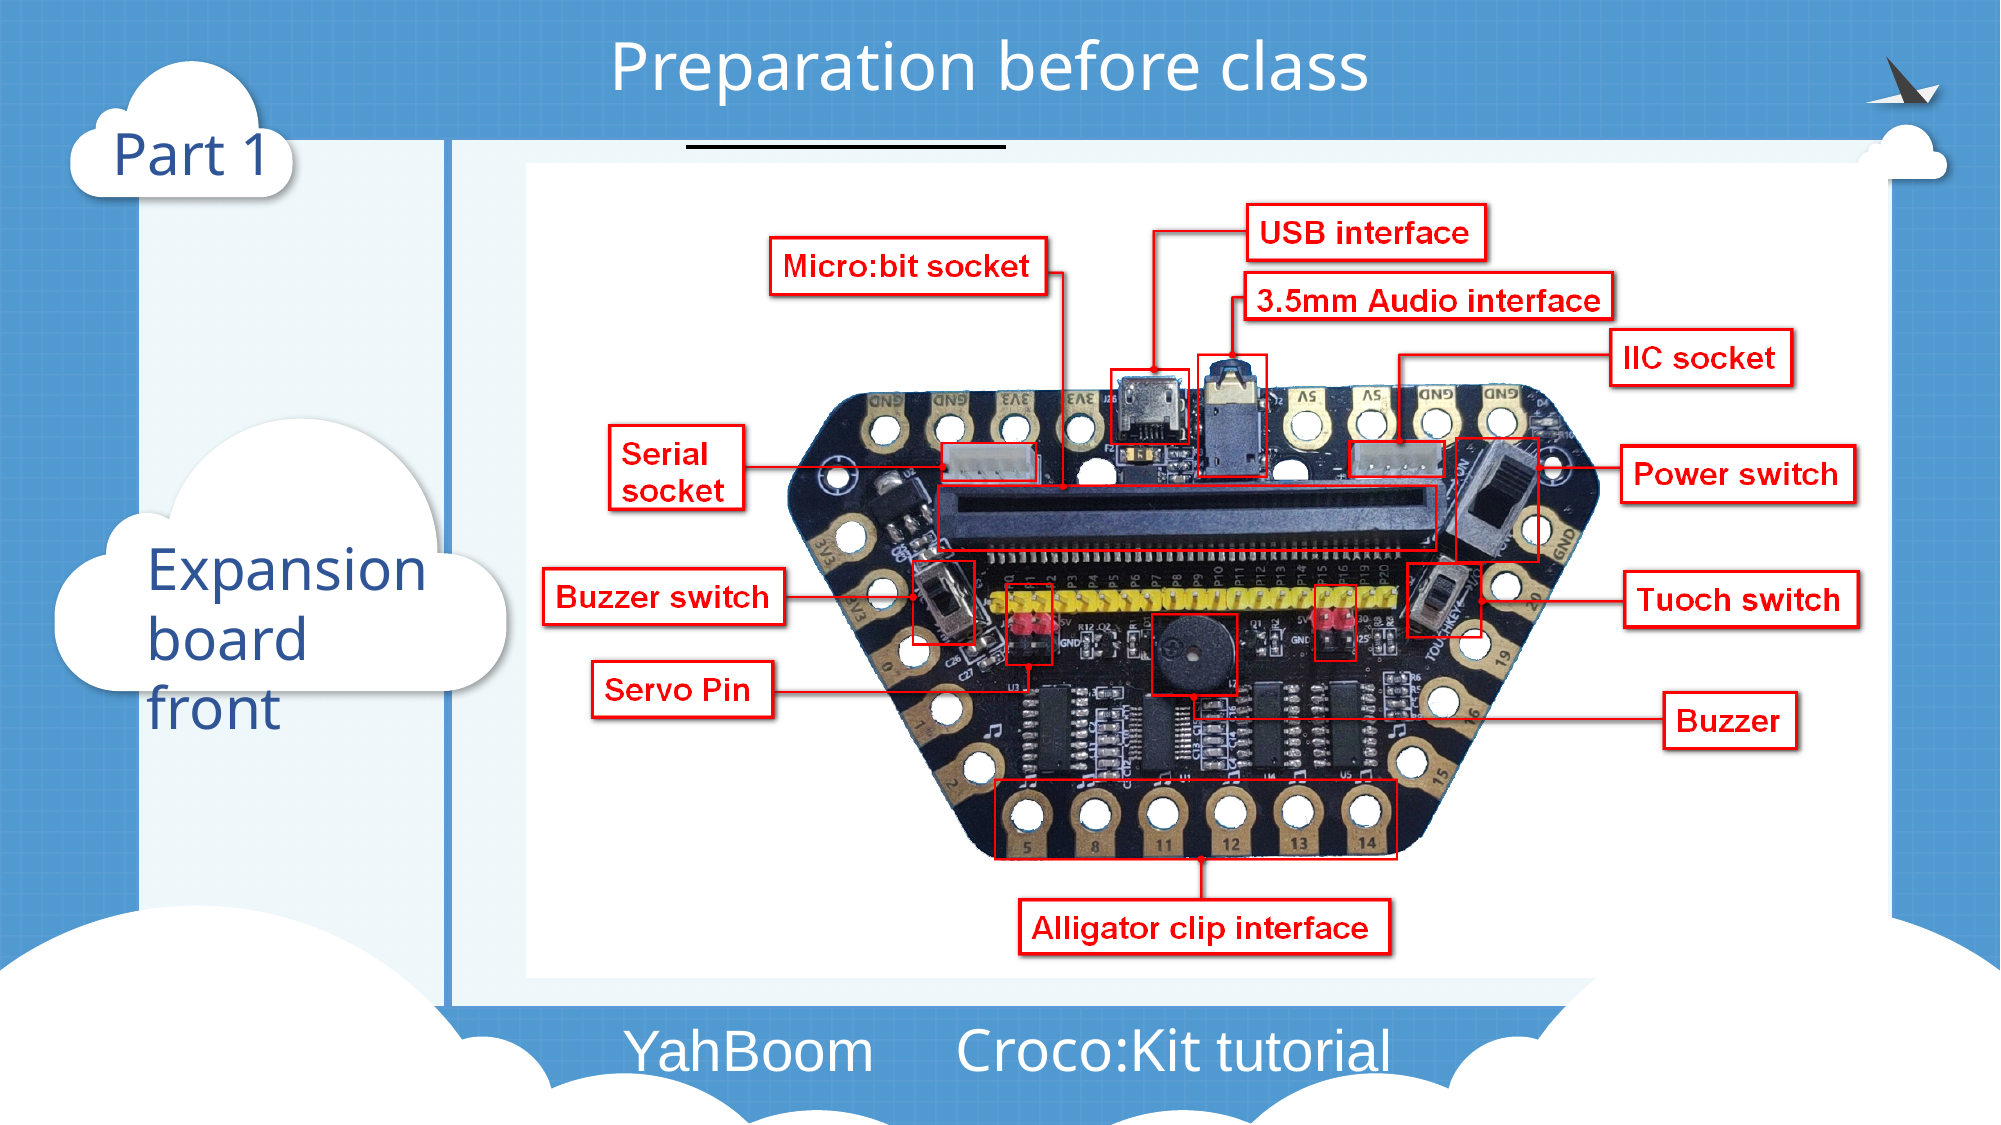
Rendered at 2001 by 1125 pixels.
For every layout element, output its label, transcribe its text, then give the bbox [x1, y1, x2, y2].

text_box [53, 417, 436, 693]
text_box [284, 524, 404, 586]
text_box YahBoom Croco:Kit tutorial [1111, 978, 2000, 1125]
text_box [457, 553, 508, 691]
text_box Expansion board front [132, 524, 457, 749]
text_box Preparation before class [594, 38, 1457, 158]
picture [525, 163, 1888, 978]
text_box YahBoom Croco:Kit tutorial [0, 971, 889, 1125]
text_box Part 1 [97, 109, 289, 195]
text_box [391, 243, 467, 329]
